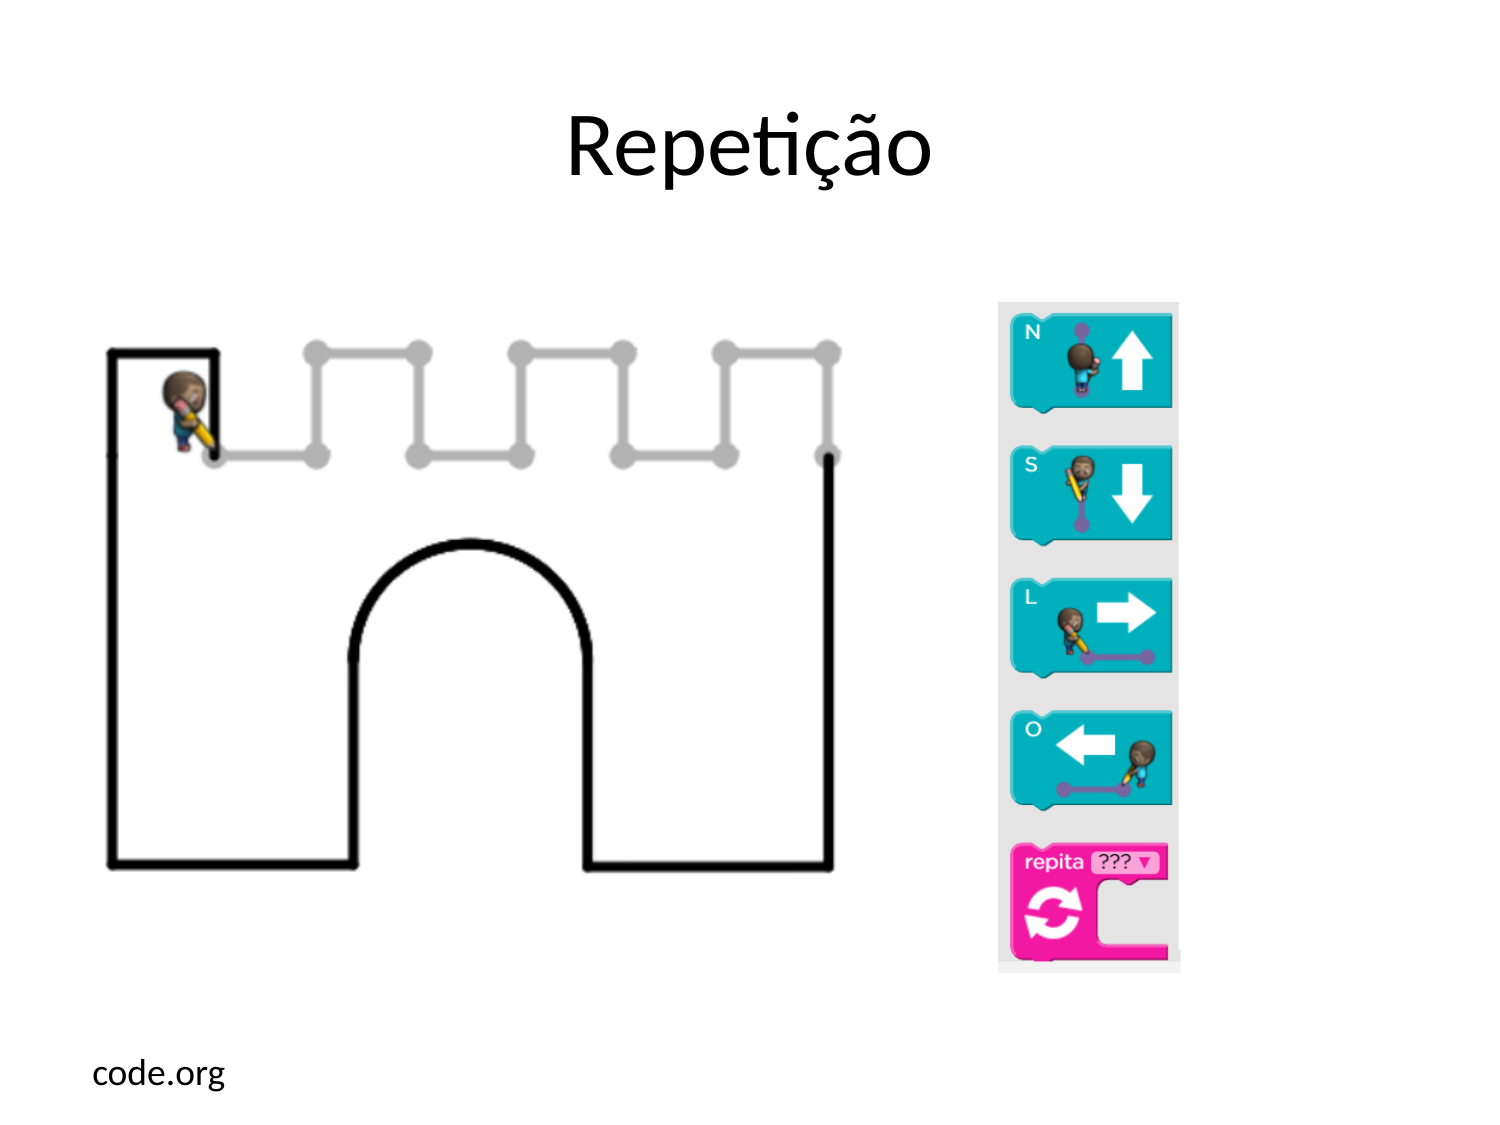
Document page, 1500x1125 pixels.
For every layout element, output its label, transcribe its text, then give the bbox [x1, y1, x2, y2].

picture [76, 290, 869, 948]
title Repetição [75, 45, 1425, 233]
picture [997, 302, 1181, 973]
text_box code.org [77, 1040, 241, 1100]
